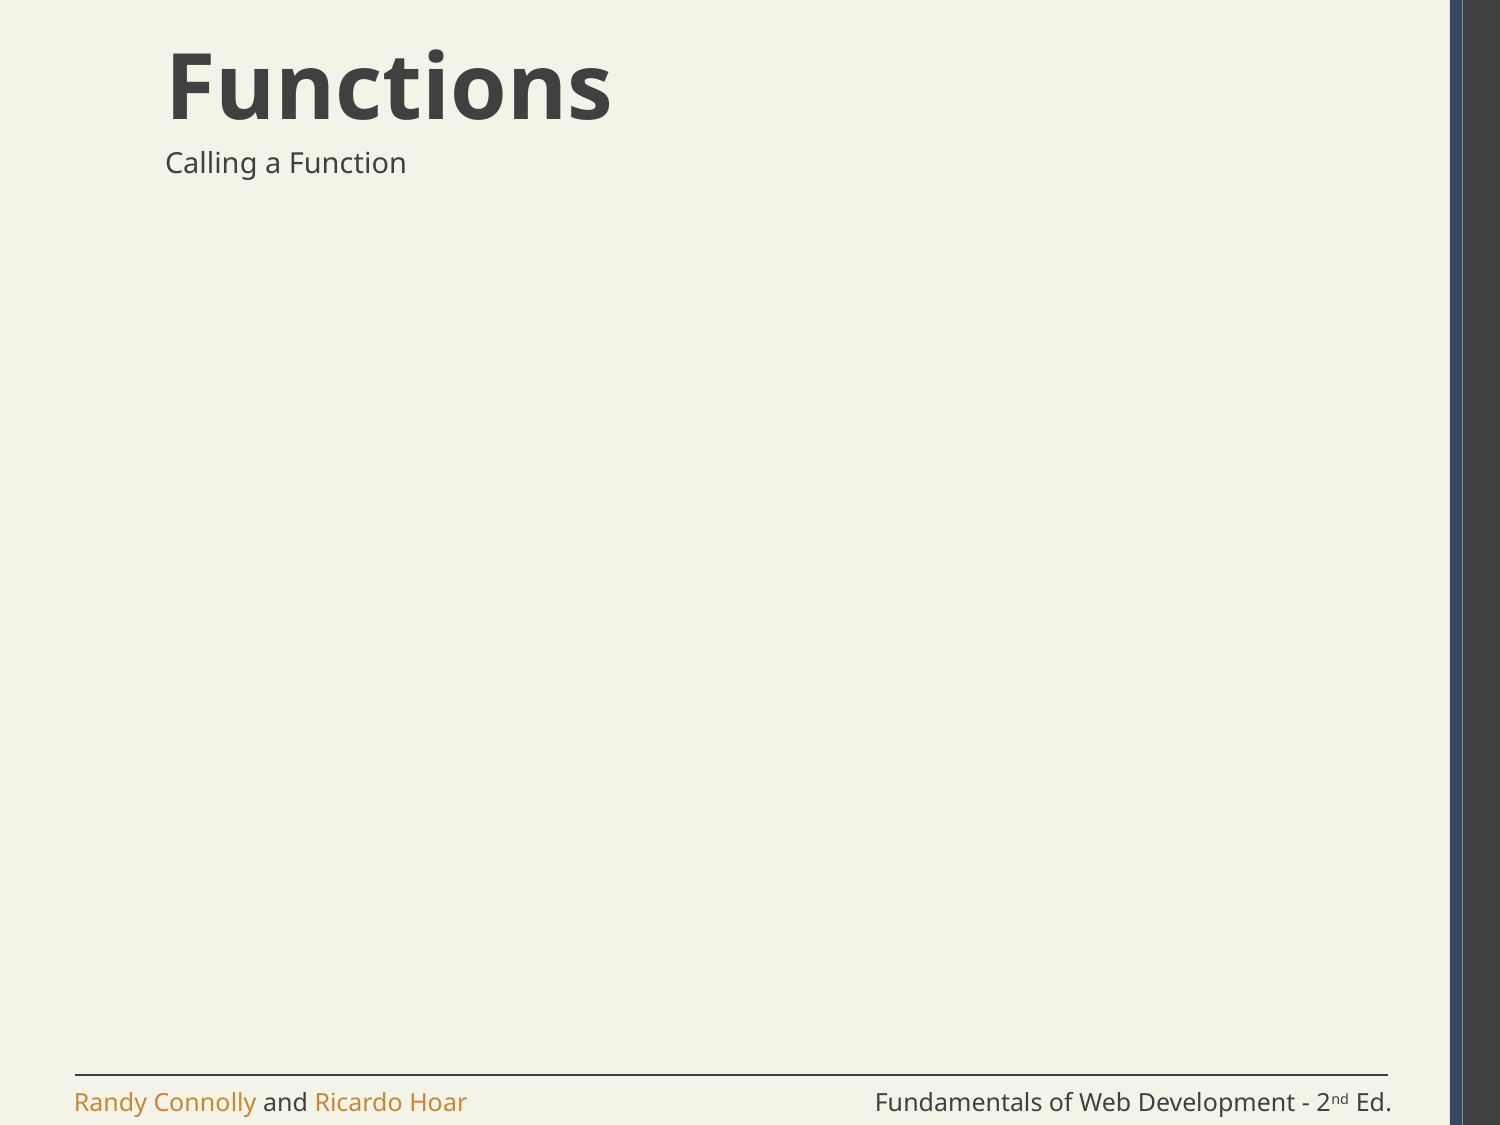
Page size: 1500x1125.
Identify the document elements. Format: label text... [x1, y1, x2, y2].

list Calling a Function [150, 137, 1200, 188]
title Functions [150, 20, 1425, 188]
